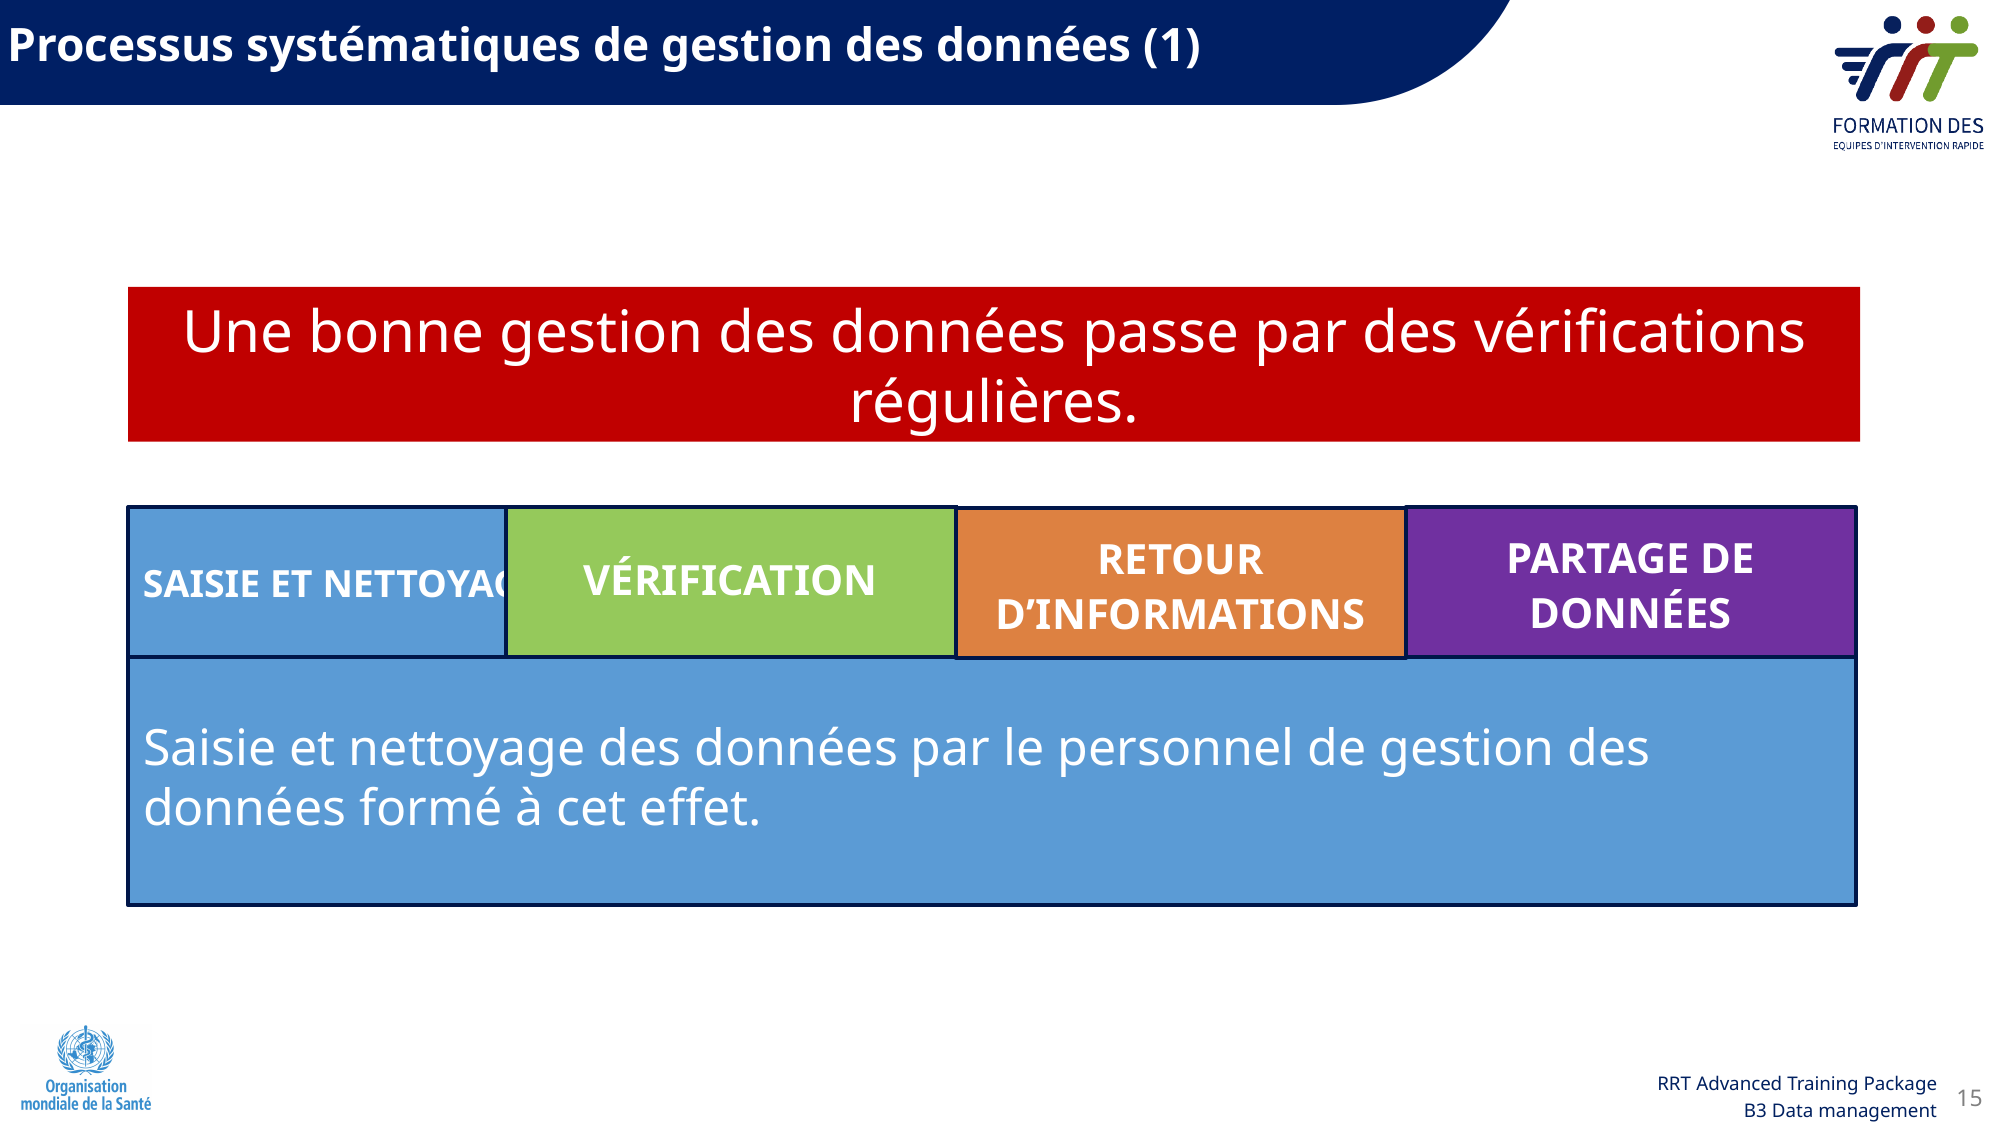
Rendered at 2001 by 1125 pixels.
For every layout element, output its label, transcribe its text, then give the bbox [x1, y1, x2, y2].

text_box RETOUR D’INFORMATIONS [954, 506, 1408, 660]
text_box Saisie et nettoyage des données par le personnel de gestion des données formé à cet effet. [128, 708, 1861, 914]
text_box Processus systématiques de gestion des données (1) [0, 0, 1518, 94]
text_box SAISIE ET NETTOYAGE [126, 505, 504, 659]
text_box [126, 659, 1858, 907]
picture [20, 1024, 152, 1111]
text_box Une bonne gestion des données passe par des vérifications régulières. [128, 286, 1861, 442]
picture [1833, 15, 1984, 151]
picture [0, 0, 1533, 105]
text_box PARTAGE DE DONNÉES [1404, 505, 1858, 659]
text_box VÉRIFICATION [504, 505, 958, 659]
